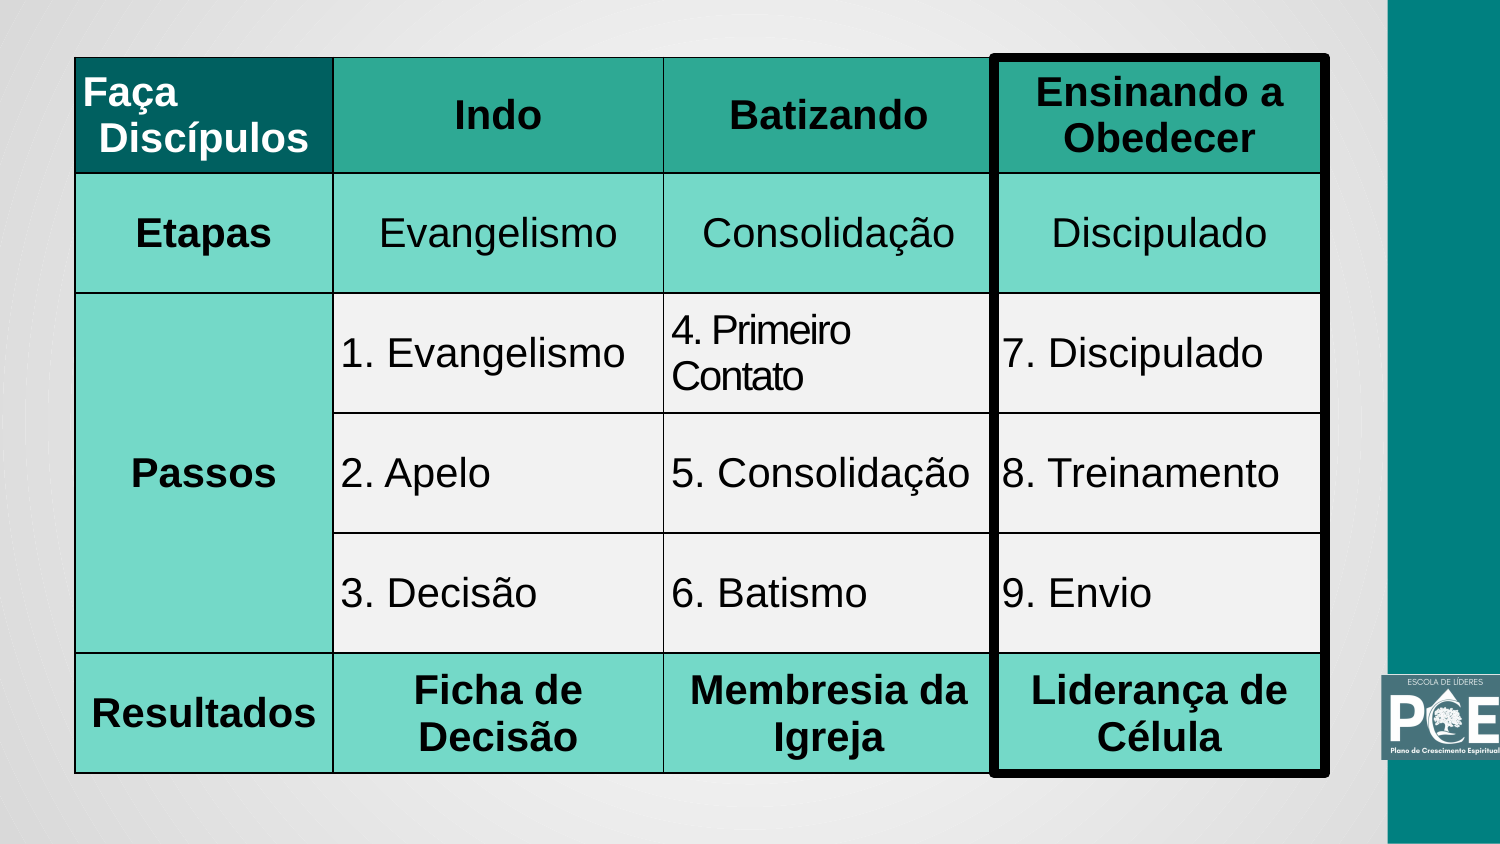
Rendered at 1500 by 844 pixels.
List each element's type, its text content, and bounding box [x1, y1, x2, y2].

table_cell Evangelismo [334, 174, 663, 292]
table_header Indo [334, 58, 663, 172]
table_cell 4. Primeiro Contato [664, 294, 993, 412]
table_header Batizando [664, 58, 993, 172]
table_cell Resultados [76, 654, 332, 772]
table_cell 3. Decisão [334, 534, 663, 652]
table_cell 1. Evangelismo [334, 294, 663, 412]
table_cell Consolidação [664, 174, 993, 292]
table_cell Ficha de Decisão [334, 654, 663, 772]
table_cell Passos [76, 294, 332, 652]
picture [1381, 674, 1500, 760]
table_header Faça Discípulos [76, 58, 332, 172]
table_cell Membresia da Igreja [664, 654, 993, 772]
table_cell 2. Apelo [334, 414, 663, 532]
table_cell 6. Batismo [664, 534, 993, 652]
table_cell 5. Consolidação [664, 414, 993, 532]
text_box [993, 57, 1325, 774]
table_cell Etapas [76, 174, 332, 292]
